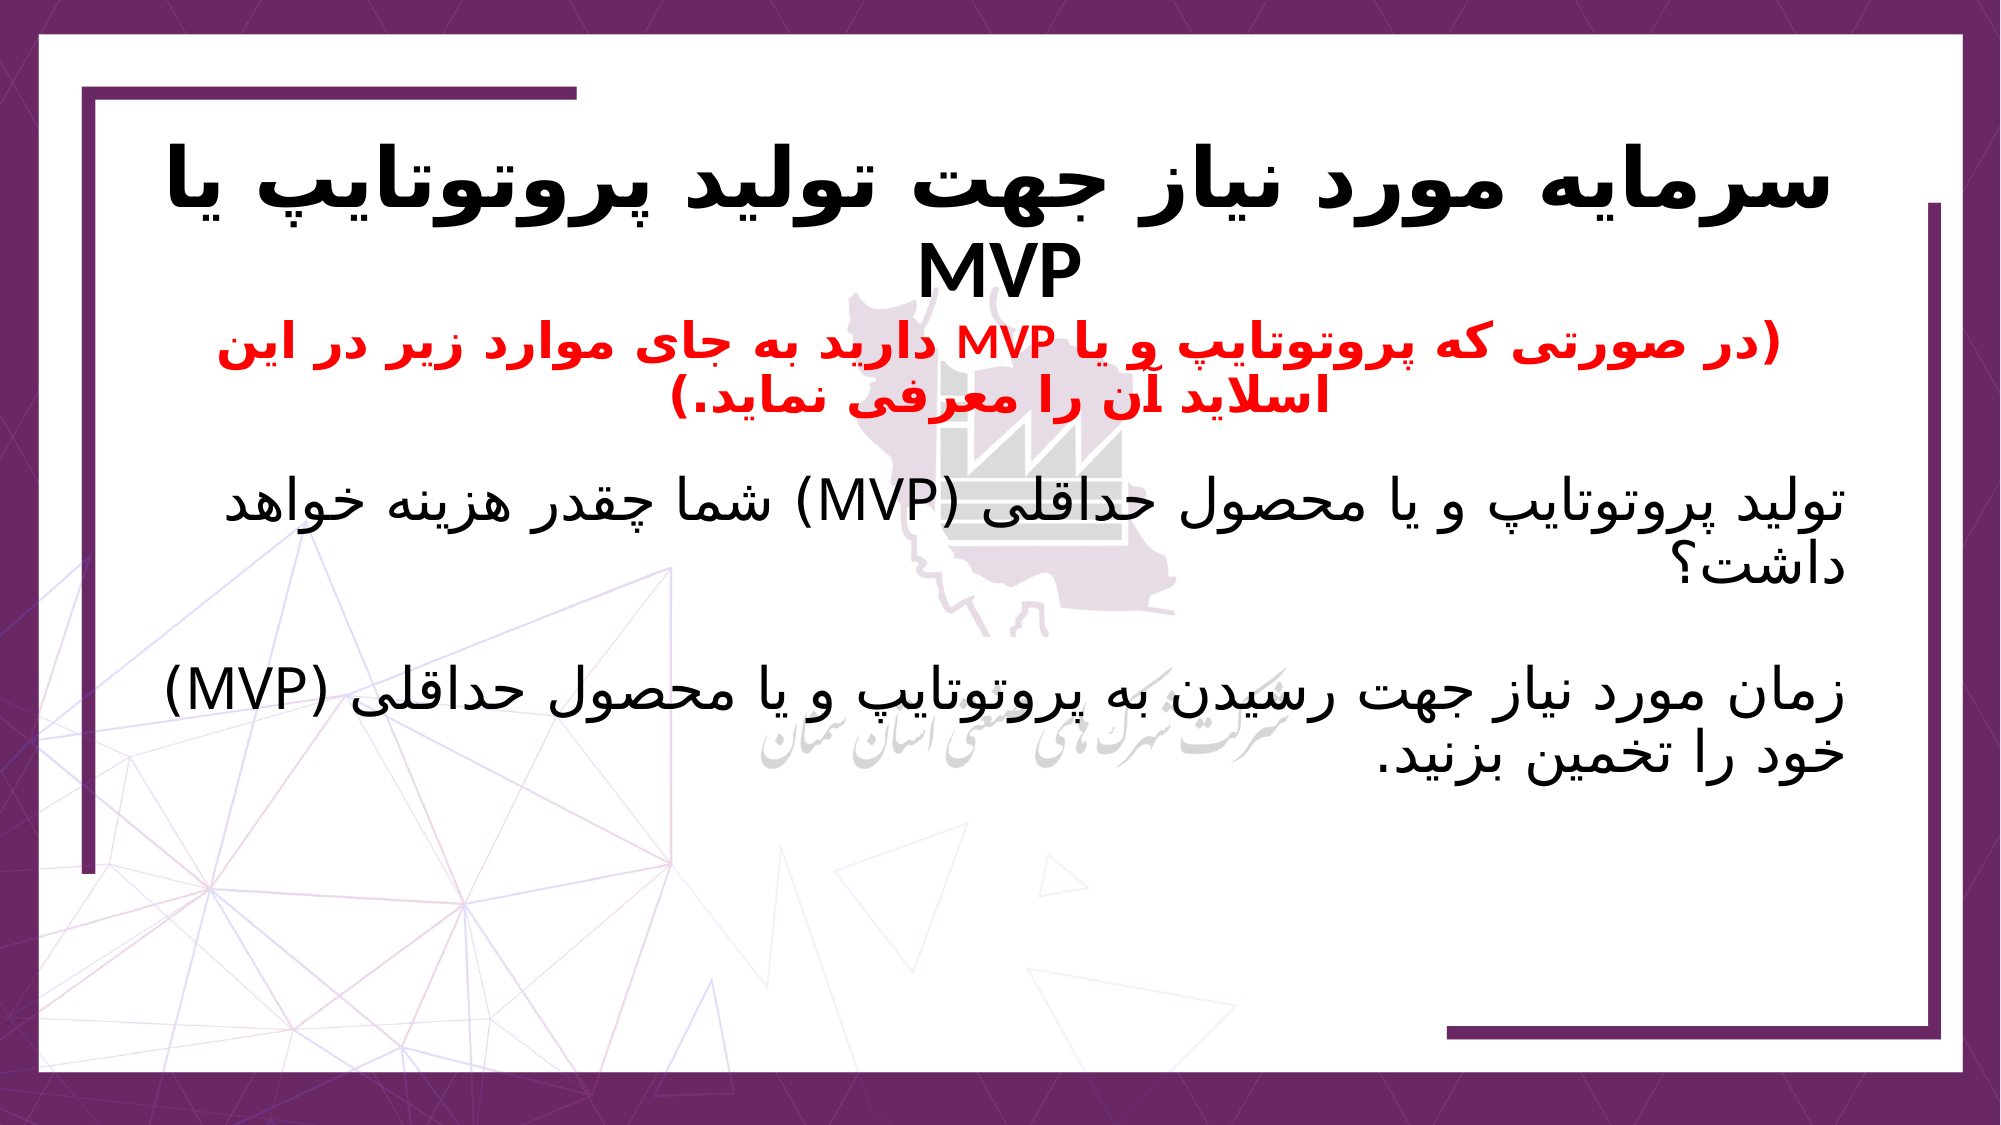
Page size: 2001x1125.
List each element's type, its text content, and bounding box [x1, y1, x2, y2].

picture [0, 0, 2001, 1125]
list سرمايه مورد نياز جهت توليد پروتوتايپ يا MVP (در صورتی که پروتوتايپ و يا MVP داريد به جای موارد زير در اين اسلايد آن را معرفی نمايد.) [137, 128, 1863, 250]
title توليد پروتوتايپ و يا محصول حداقلی (MVP) شما چقدر هزينه خواهد داشت؟ زمان مورد نياز جهت رسيدن به پروتوتايپ و يا محصول حداقلی (MVP) خود را تخمين بزنيد. [137, 274, 1863, 964]
